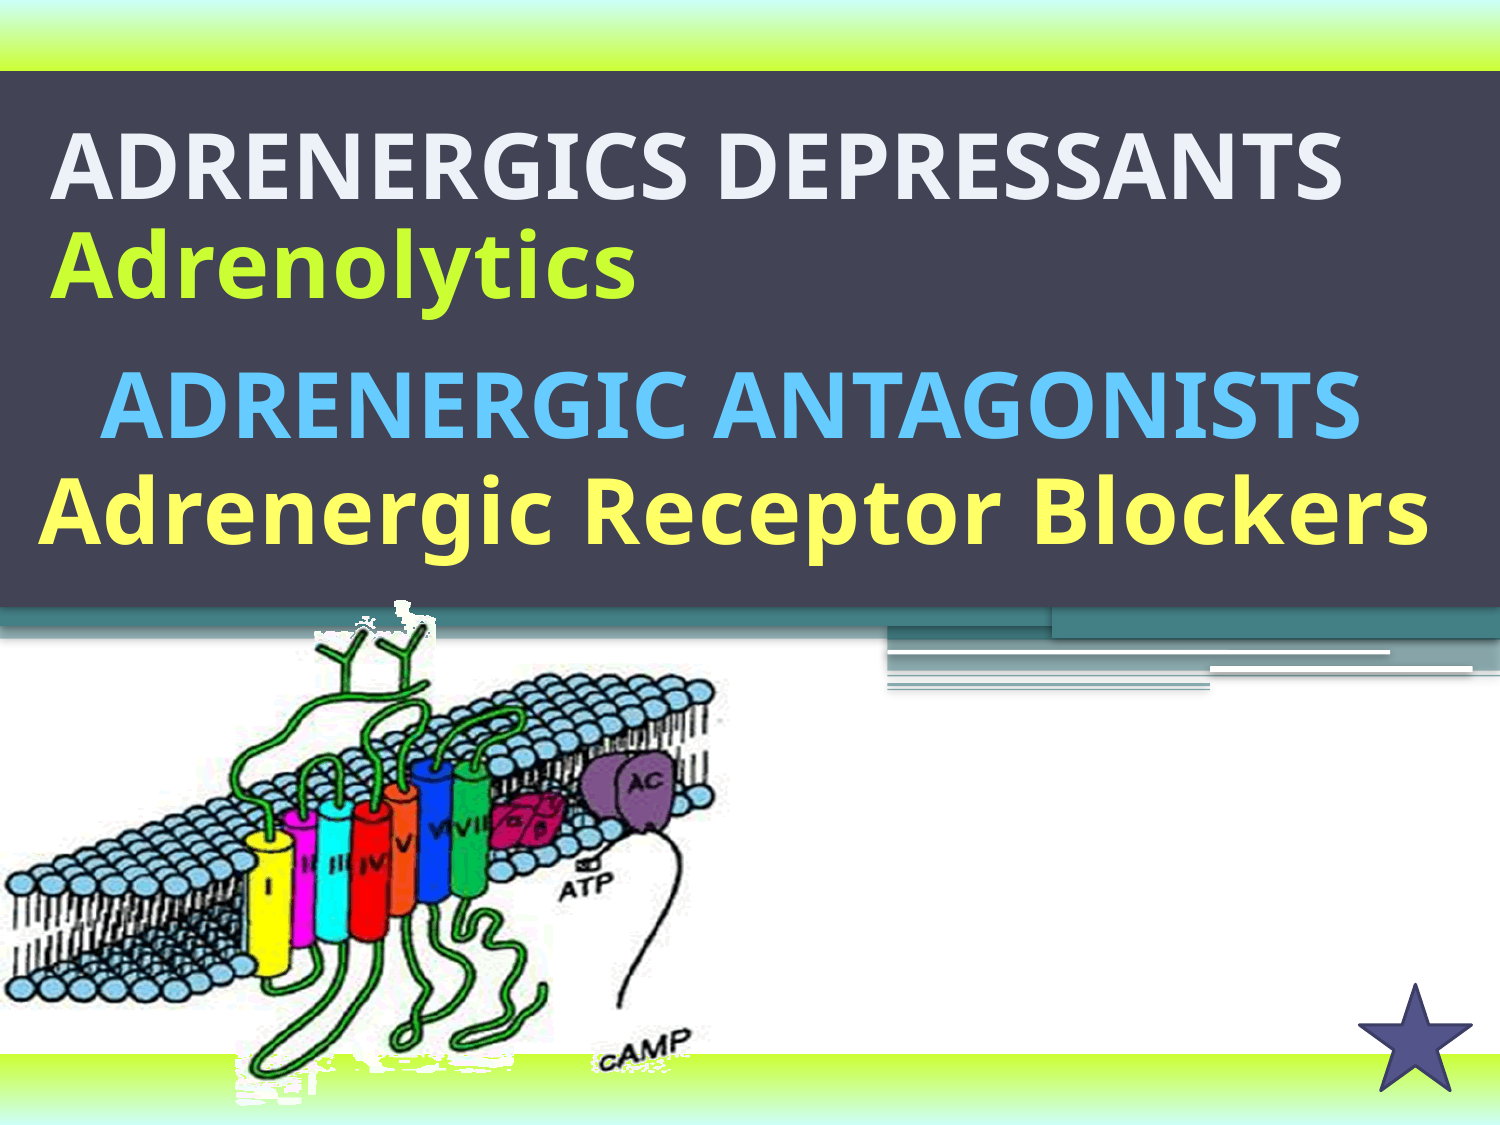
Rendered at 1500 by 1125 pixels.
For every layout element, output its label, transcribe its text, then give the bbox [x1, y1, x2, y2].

text_box [0, 0, 1500, 72]
text_box [745, 1053, 1500, 1125]
text_box Adrenolytics [35, 199, 1477, 325]
text_box Adrenergic Receptor Blockers [23, 445, 1465, 571]
text_box [1357, 982, 1473, 1092]
picture [0, 568, 739, 1125]
text_box ADRENERGICS DEPRESSANTS [35, 100, 1477, 199]
text_box ADRENERGIC ANTAGONISTS [11, 339, 1453, 465]
